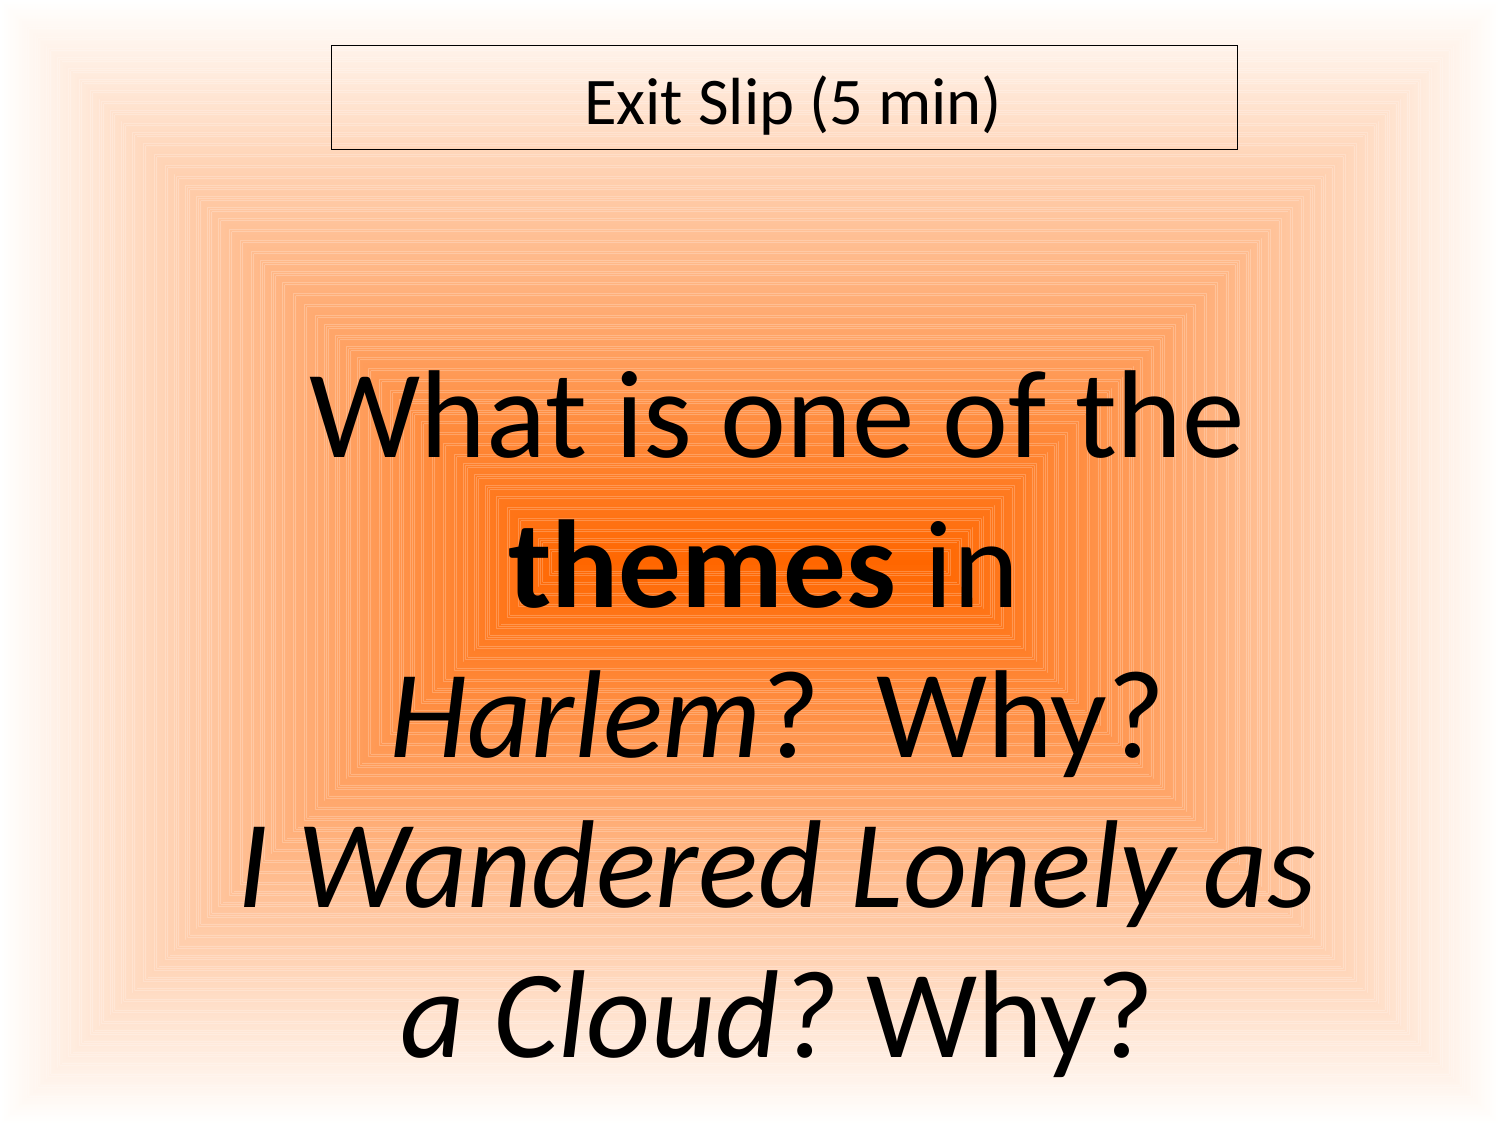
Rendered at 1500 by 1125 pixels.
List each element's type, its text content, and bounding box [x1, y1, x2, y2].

text_box What is one of the themes in Harlem? Why? I Wandered Lonely as a Cloud? Why? [187, 324, 1369, 1090]
text_box Exit Slip (5 min) [331, 45, 1238, 150]
